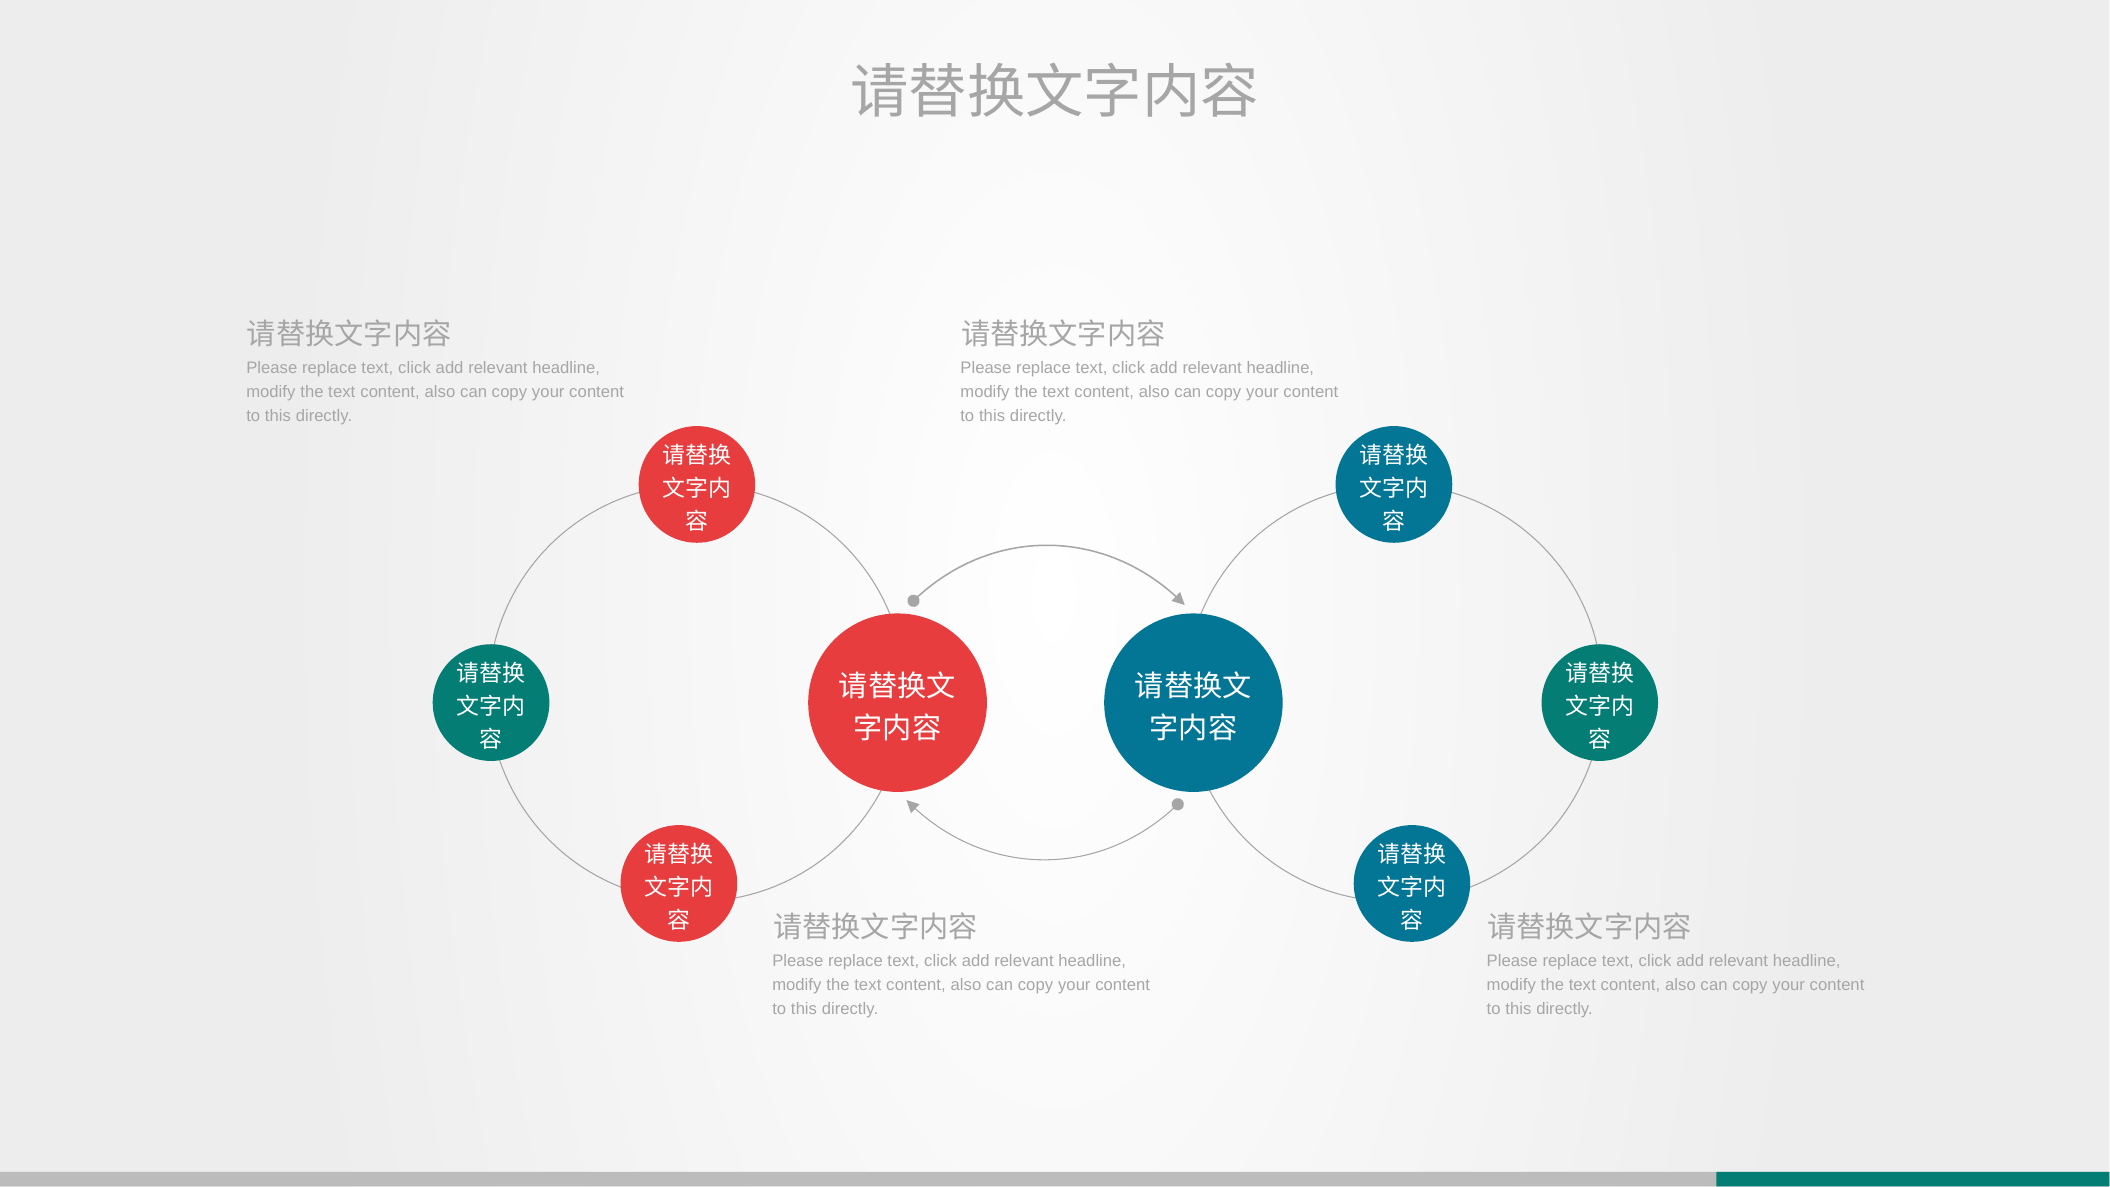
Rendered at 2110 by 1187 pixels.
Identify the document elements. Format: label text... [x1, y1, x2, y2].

text_box 请替换文字内容 [246, 308, 452, 351]
text_box [1201, 492, 1597, 898]
text_box 请替换文字内容 [820, 32, 1289, 124]
text_box 请替换文字内容 [808, 613, 987, 792]
text_box 请替换文字内容 [1353, 825, 1471, 942]
text_box 请替换文字内容 [1541, 644, 1659, 761]
text_box Please replace text, click add relevant headline, modify the text content, also can copy your content to this directly. [246, 353, 634, 425]
text_box [494, 492, 890, 898]
text_box 请替换文字内容 [1104, 613, 1283, 792]
text_box [906, 666, 1184, 860]
text_box 请替换文字内容 [638, 426, 756, 543]
text_box Please replace text, click add relevant headline, modify the text content, also can copy your content to this directly. [1486, 945, 1874, 1018]
text_box 请替换文字内容 [773, 901, 978, 944]
text_box 请替换文字内容 [620, 825, 738, 942]
text_box 请替换文字内容 [432, 644, 550, 761]
text_box [907, 545, 1185, 705]
text_box 请替换文字内容 [961, 308, 1167, 351]
text_box 请替换文字内容 [1335, 426, 1453, 543]
picture [0, 0, 2110, 1171]
text_box Please replace text, click add relevant headline, modify the text content, also can copy your content to this directly. [960, 353, 1348, 425]
text_box 请替换文字内容 [1487, 901, 1693, 944]
text_box Please replace text, click add relevant headline, modify the text content, also can copy your content to this directly. [772, 945, 1160, 1018]
